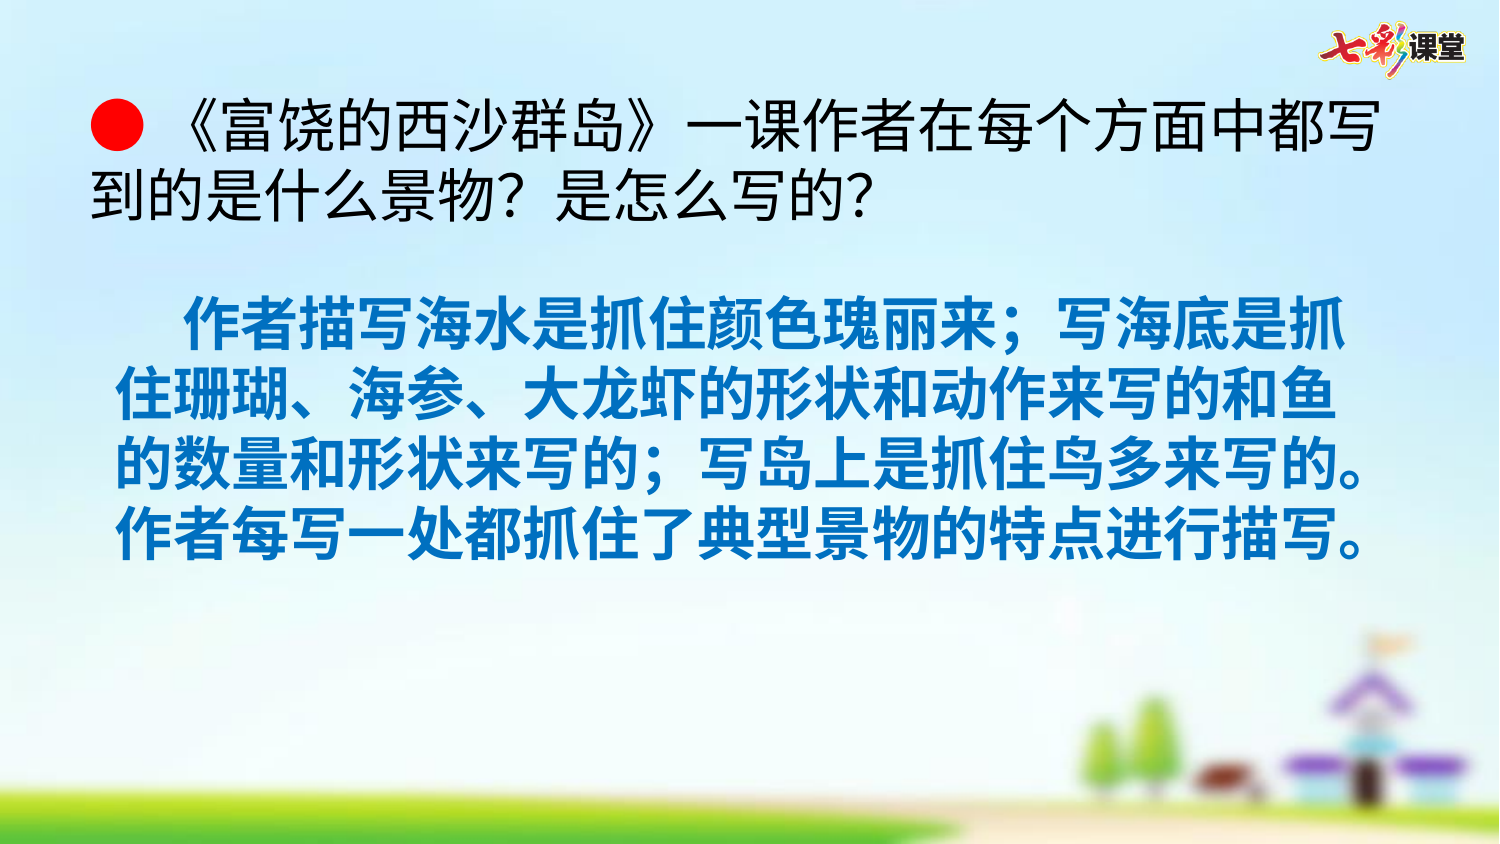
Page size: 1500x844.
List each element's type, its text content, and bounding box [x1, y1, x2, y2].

text_box ●《富饶的西沙群岛》一课作者在每个方面中都写到的是什么景物？是怎么写的？ [73, 82, 1427, 237]
picture [0, 0, 1499, 844]
text_box 作者描写海水是抓住颜色瑰丽来；写海底是抓住珊瑚、海参、大龙虾的形状和动作来写的和鱼的数量和形状来写的；写岛上是抓住鸟多来写的。作者每写一处都抓住了典型景物的特点进行描写。 [100, 280, 1376, 575]
